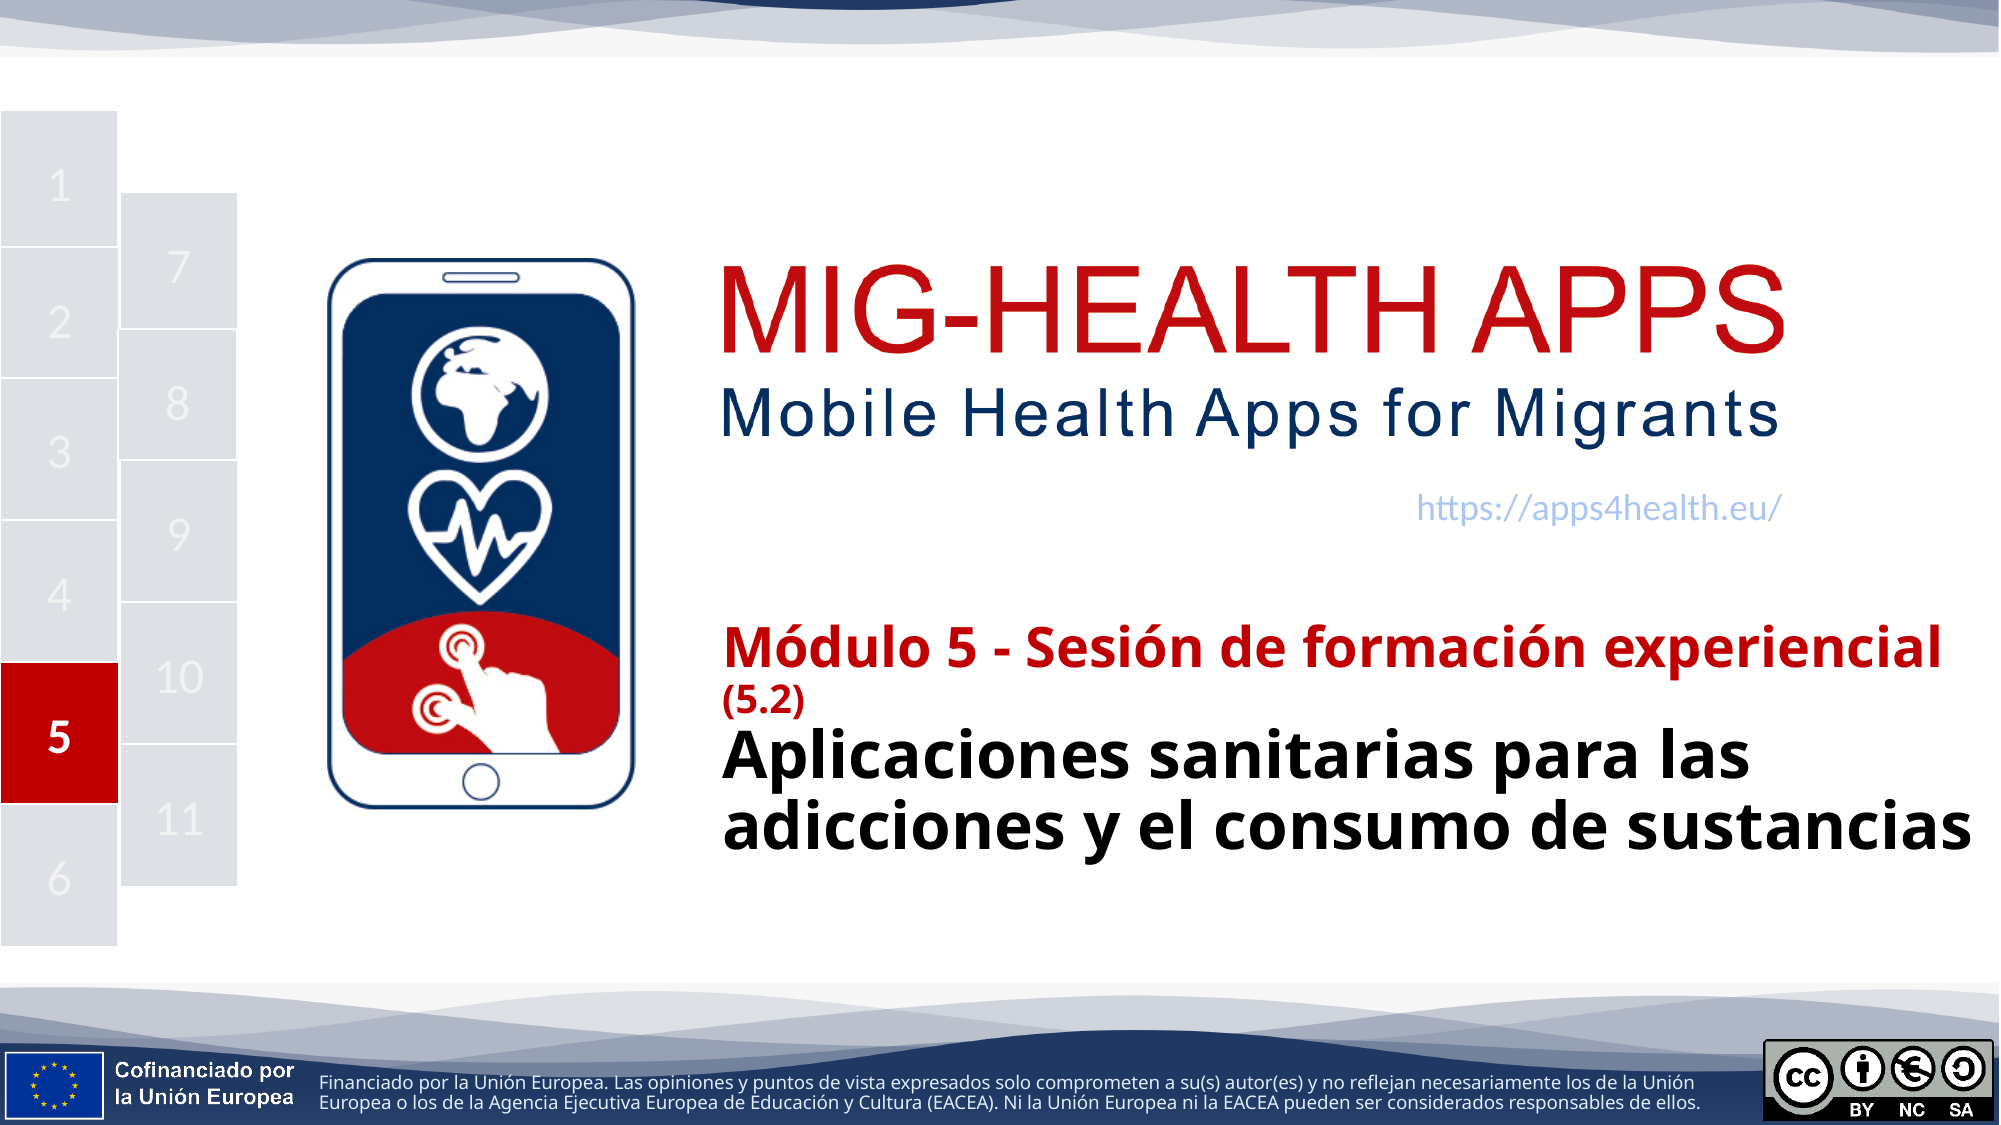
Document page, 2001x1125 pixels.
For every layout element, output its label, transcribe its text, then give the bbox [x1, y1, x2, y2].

text_box 2 [0, 246, 119, 377]
text_box 7 [119, 191, 239, 336]
text_box 5 [0, 661, 119, 803]
text_box Módulo 5 - Sesión de formación experiencial (5.2) Aplicaciones sanitarias para las adicciones y el consumo de sustancias [707, 576, 1994, 908]
text_box 3 [0, 377, 118, 519]
text_box 6 [0, 803, 120, 948]
picture [327, 258, 636, 811]
text_box 9 [118, 459, 239, 603]
text_box 4 [0, 519, 119, 661]
text_box 10 [119, 601, 239, 743]
picture [0, 982, 1999, 1125]
text_box 1 [0, 109, 119, 246]
text_box https://apps4health.eu/ [797, 475, 1798, 536]
text_box 11 [119, 743, 239, 888]
picture [706, 186, 1784, 528]
picture [0, 0, 1999, 57]
text_box 8 [117, 328, 238, 473]
